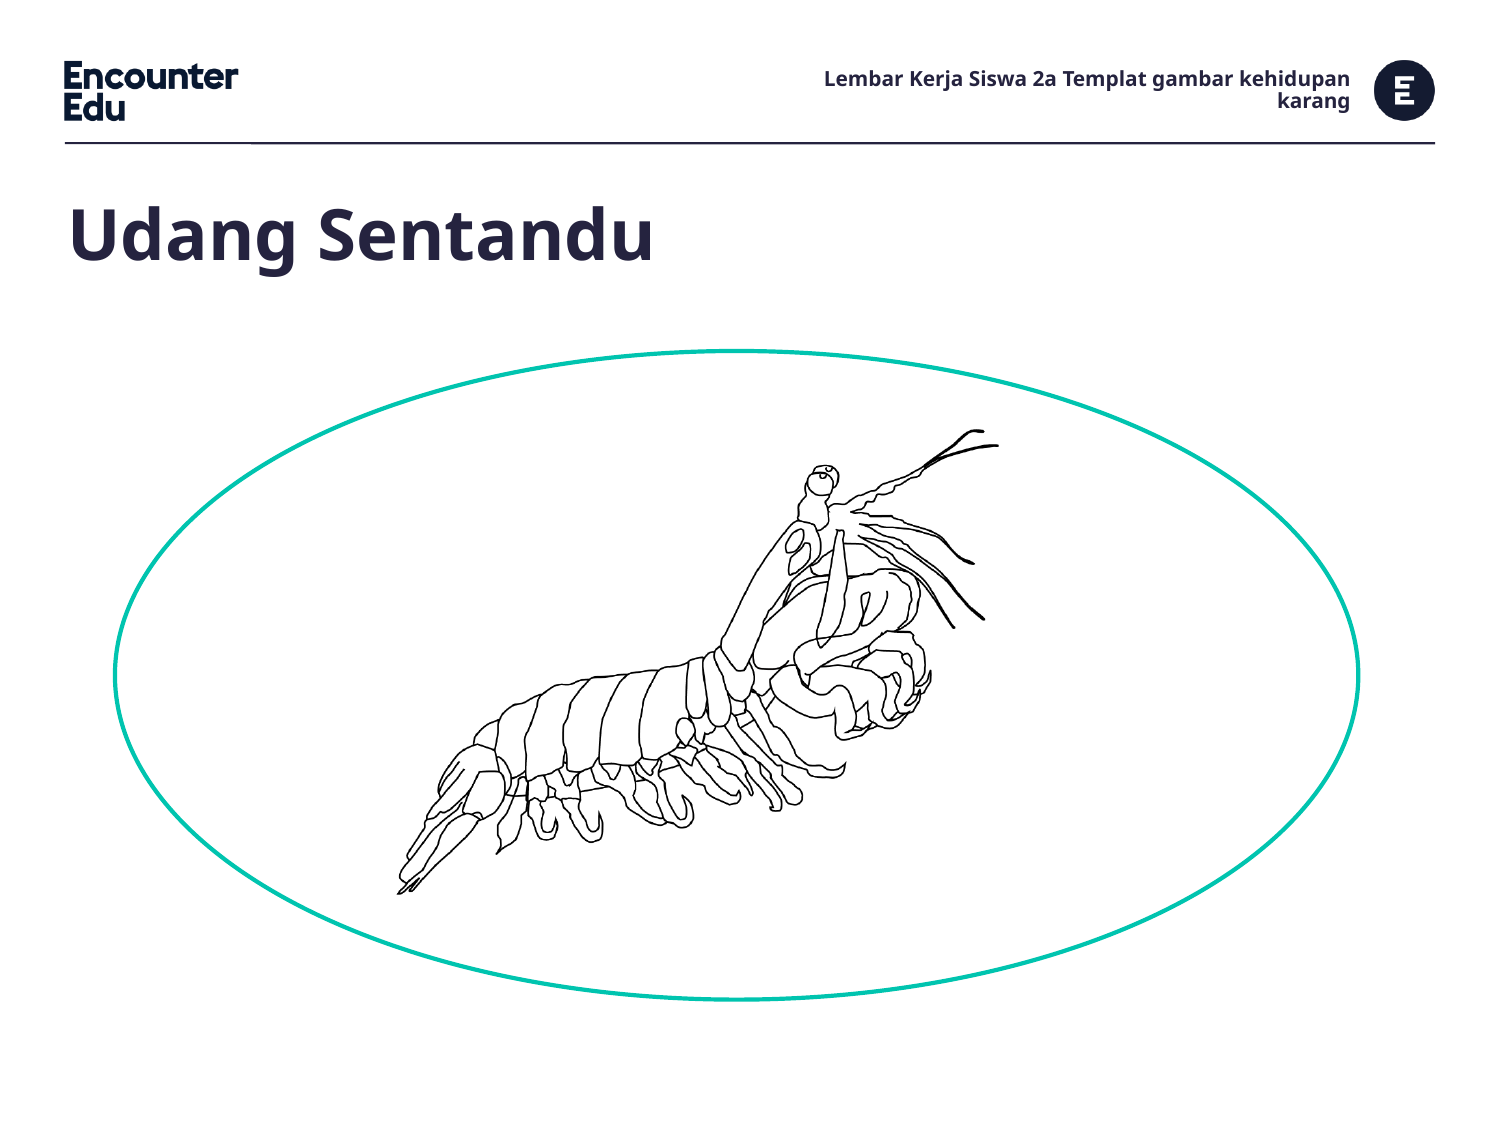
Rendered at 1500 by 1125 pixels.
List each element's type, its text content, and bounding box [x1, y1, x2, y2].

picture [396, 429, 999, 896]
list Udang Sentandu [59, 191, 929, 394]
title Lembar Kerja Siswa 2a Templat gambar kehidupan karang [749, 67, 1359, 114]
text_box [114, 366, 1359, 1000]
picture [60, 59, 243, 122]
picture [1372, 58, 1436, 122]
